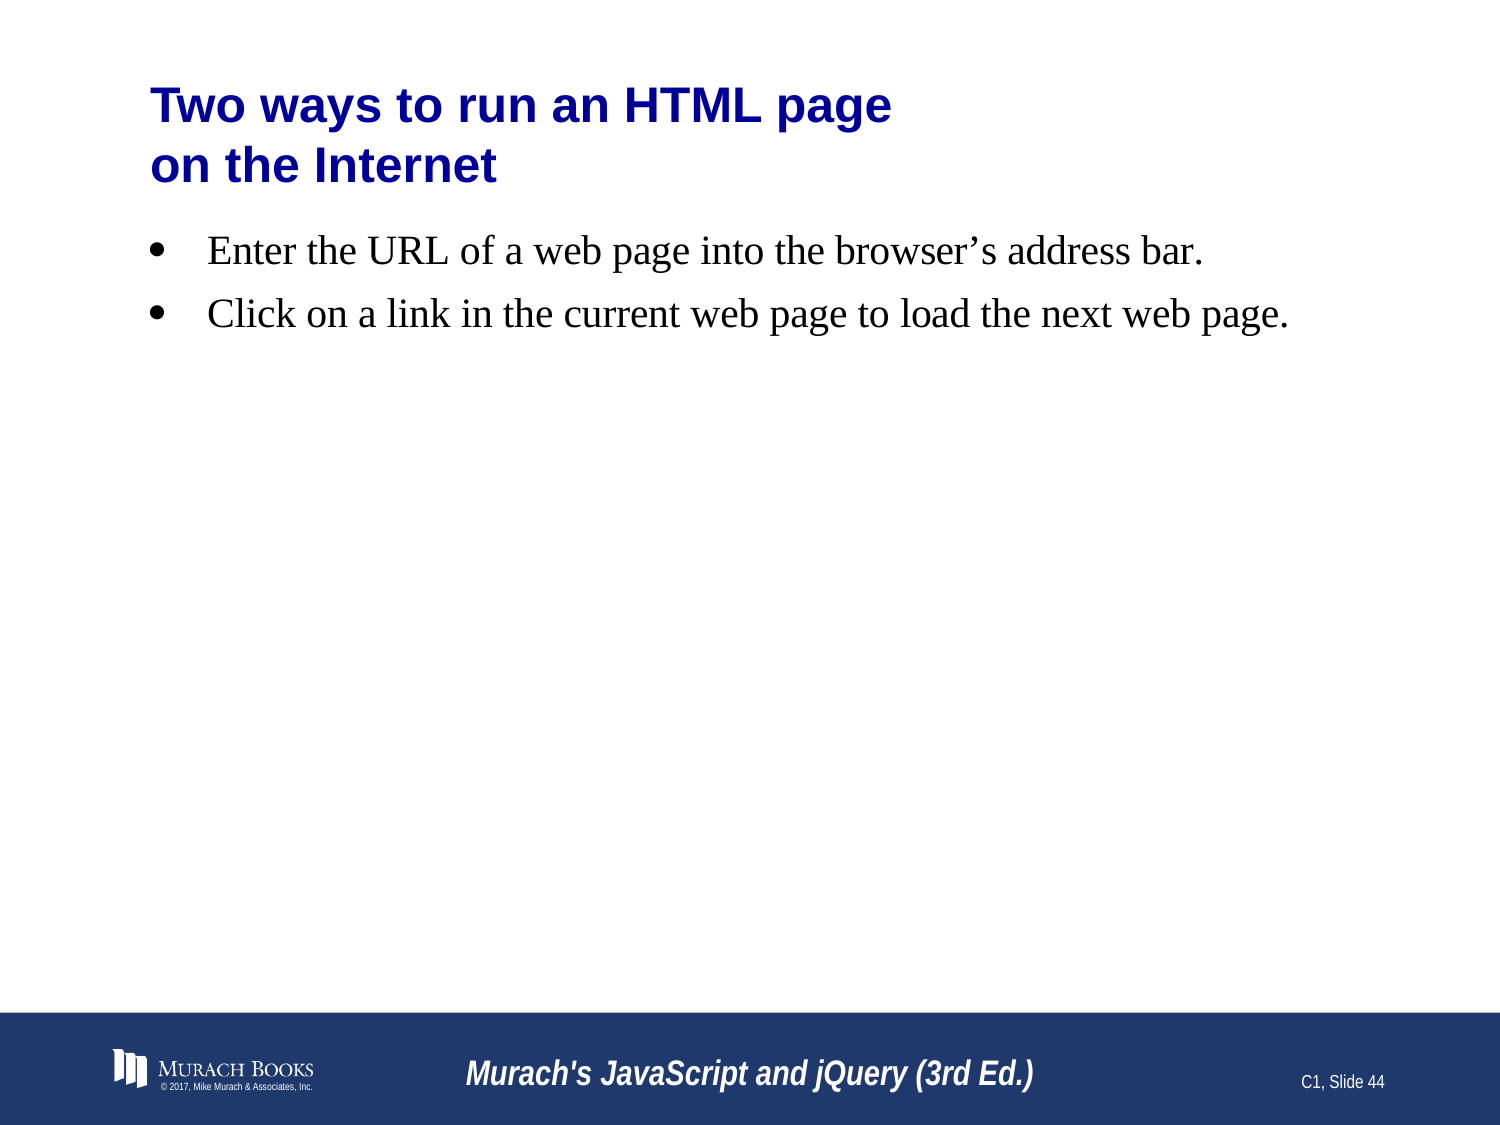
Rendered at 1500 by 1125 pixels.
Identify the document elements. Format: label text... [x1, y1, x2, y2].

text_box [149, 222, 1348, 351]
title Two ways to run an HTML page on the Internet [150, 102, 1350, 164]
footer © 2017, Mike Murach & Associates, Inc. [12, 1025, 463, 1100]
slide_number C1, Slide 44 [1087, 1025, 1400, 1100]
slide_number Murach's JavaScript and jQuery (3rd Ed.) [463, 1025, 1050, 1100]
